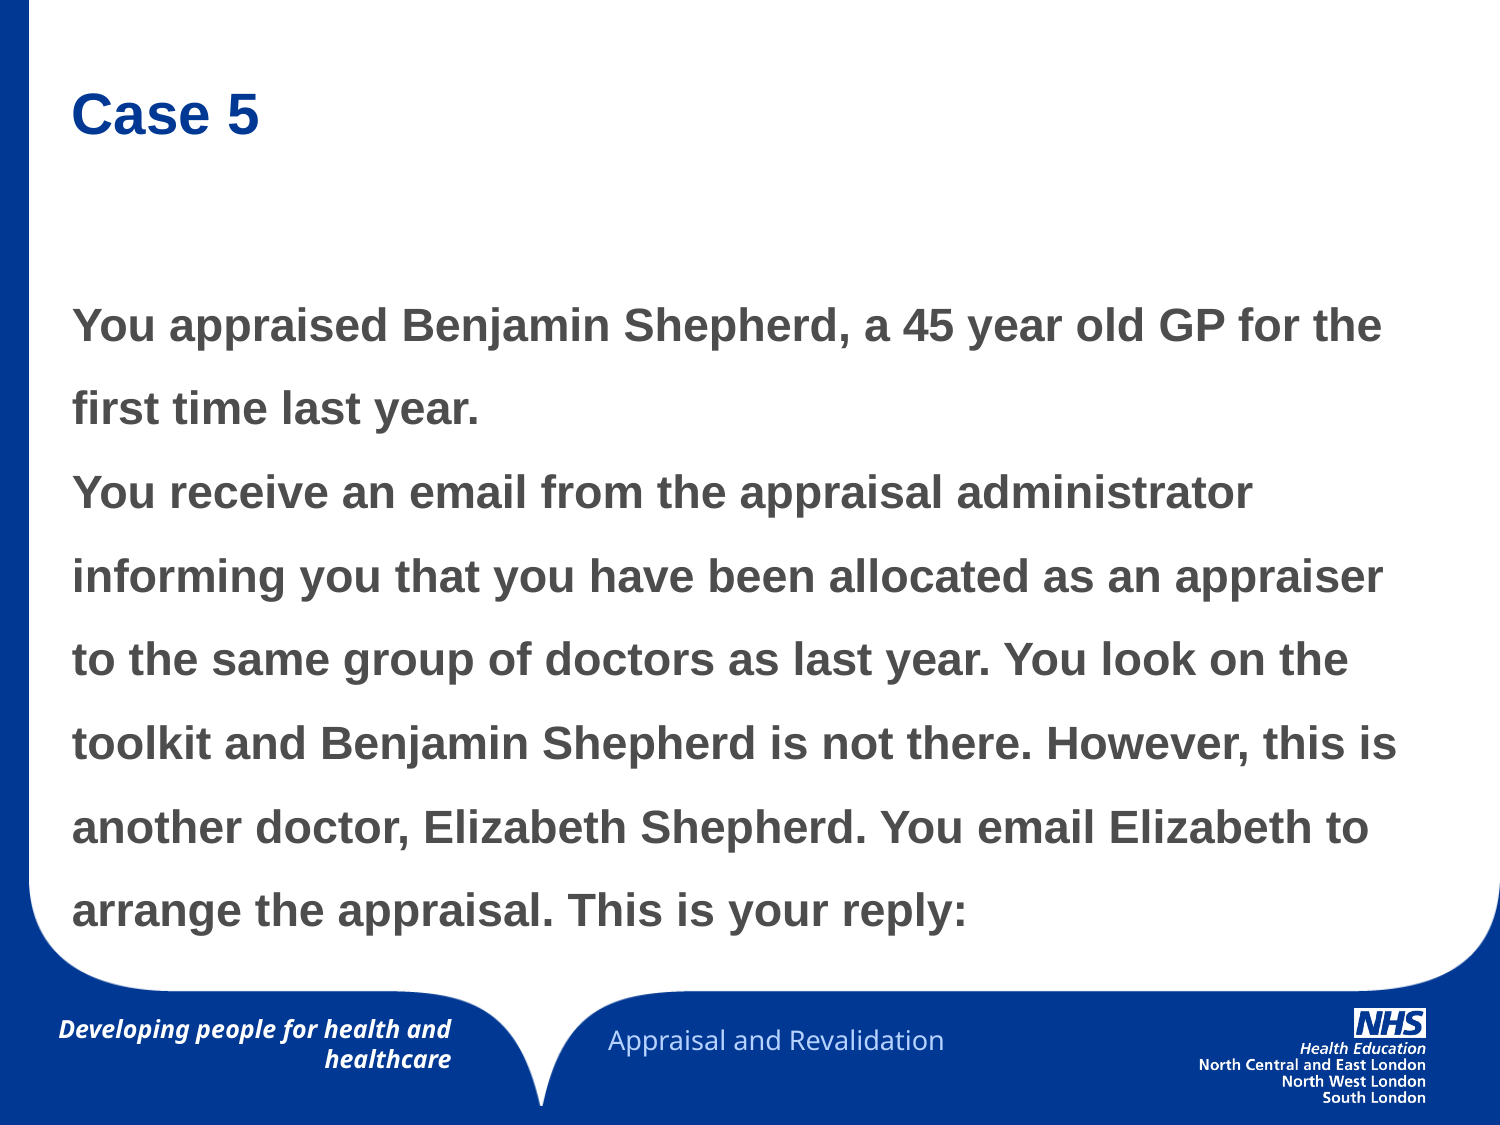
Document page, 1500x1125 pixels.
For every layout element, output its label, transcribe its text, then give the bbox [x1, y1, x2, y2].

picture [29, 0, 1500, 1106]
title Case 5 [71, 89, 1430, 229]
list You appraised Benjamin Shepherd, a 45 year old GP for the first time last year. You receive an email from the appraisal administrator informing you that you have been allocated as an appraiser to the same group of doctors as last year. You look on the toolkit and Benjamin Shepherd is not there. However, this is another doctor, Elizabeth Shepherd. You email Elizabeth to arrange the appraisal. This is your reply: [71, 266, 1430, 953]
